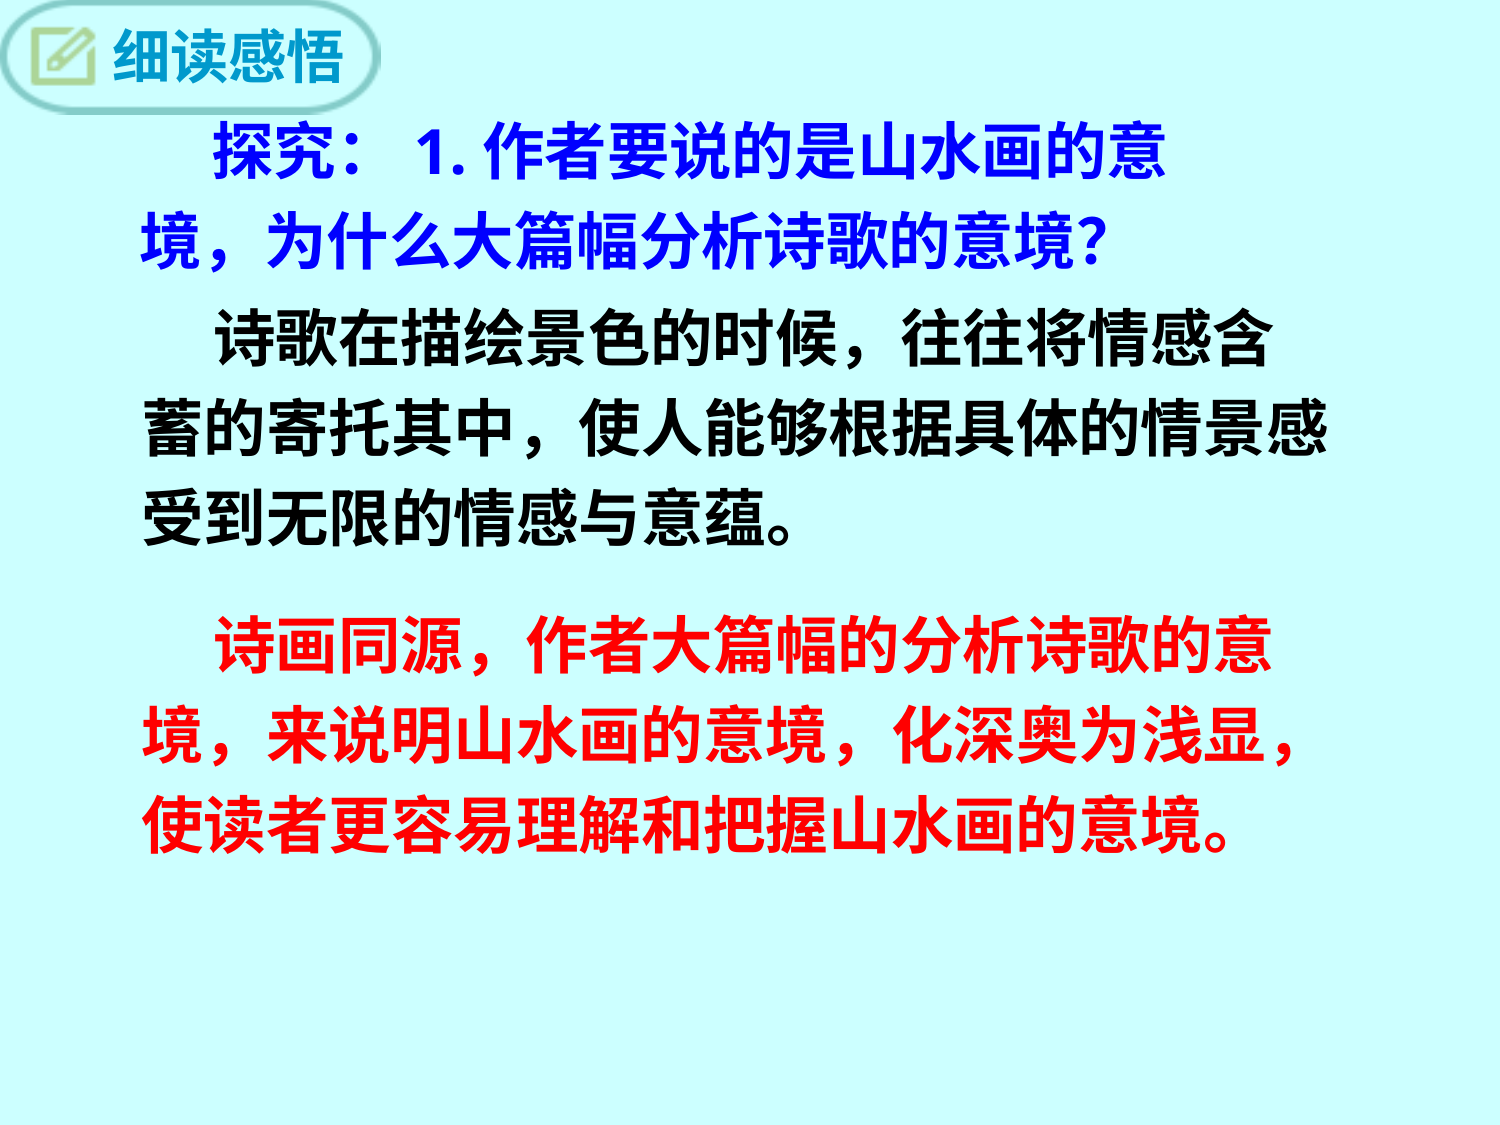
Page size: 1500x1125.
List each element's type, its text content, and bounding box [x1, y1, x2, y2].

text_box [0, 0, 381, 116]
text_box 诗歌在描绘景色的时候，往往将情感含蓄的寄托其中，使人能够根据具体的情景感受到无限的情感与意蕴。 诗画同源，作者大篇幅的分析诗歌的意境，来说明山水画的意境，化深奥为浅显，使读者更容易理解和把握山水画的意境。 [129, 278, 1349, 867]
text_box 探究：1.作者要说的是山水画的意境，为什么大篇幅分析诗歌的意境？ [124, 89, 1283, 284]
